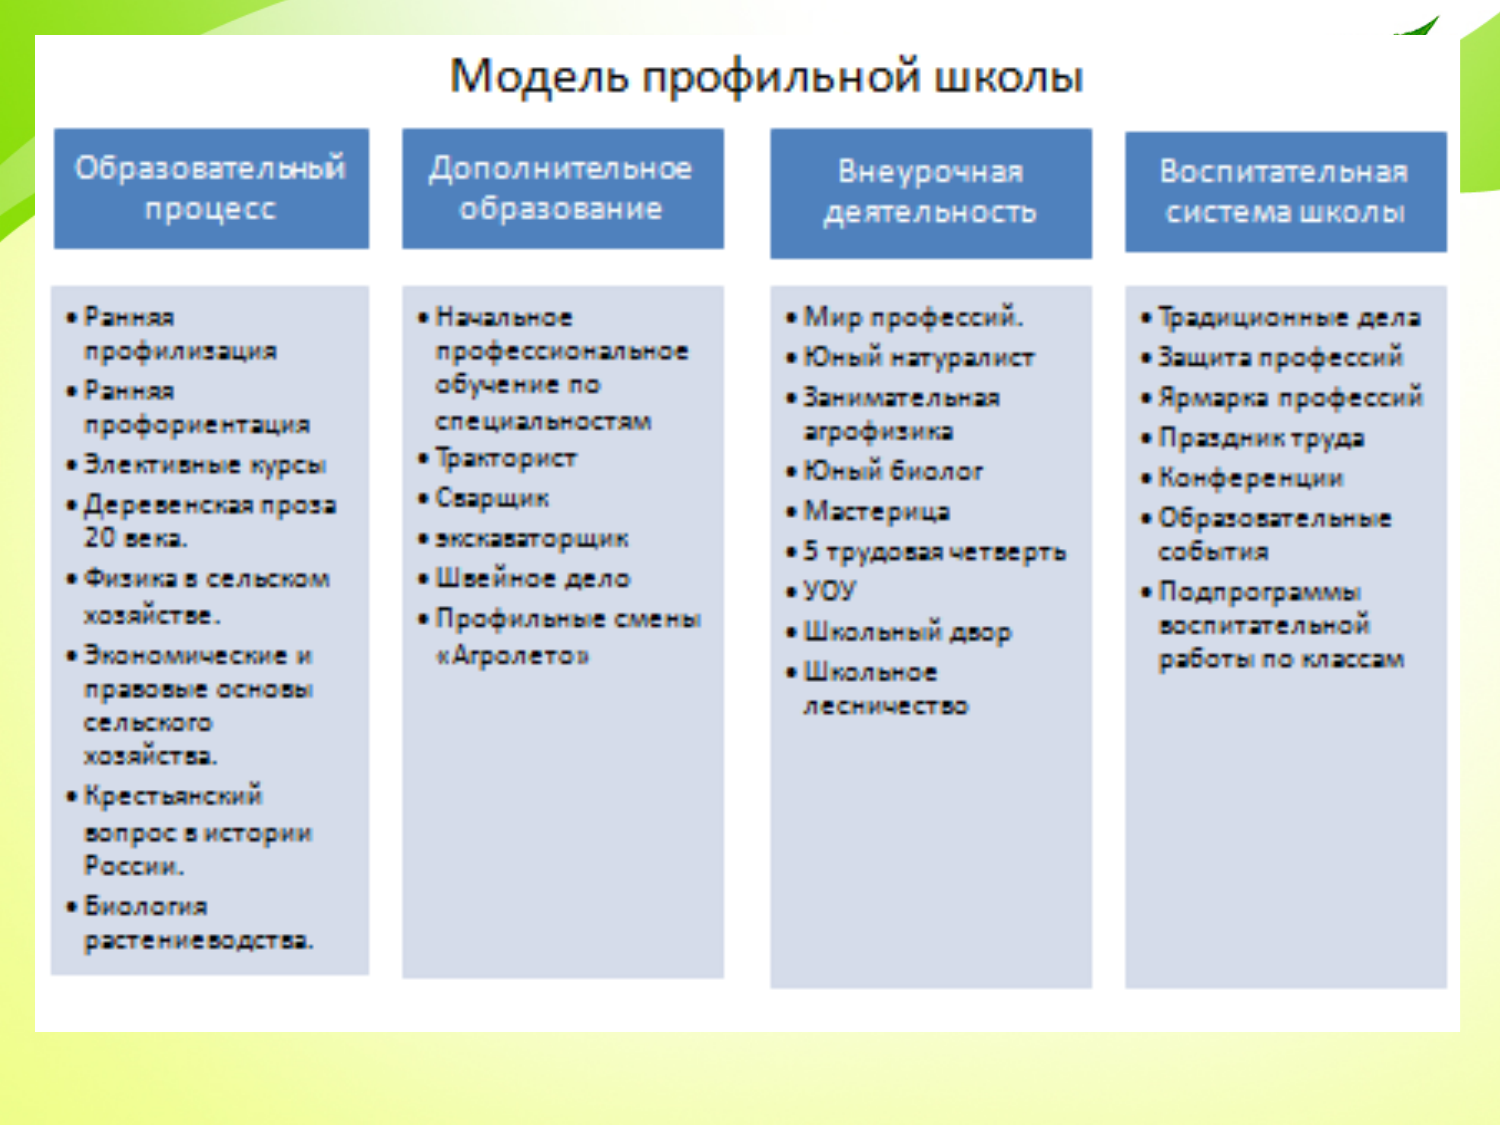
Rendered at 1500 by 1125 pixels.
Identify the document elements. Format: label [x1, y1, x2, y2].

list [34, 34, 1461, 1032]
picture [0, 0, 1500, 1125]
